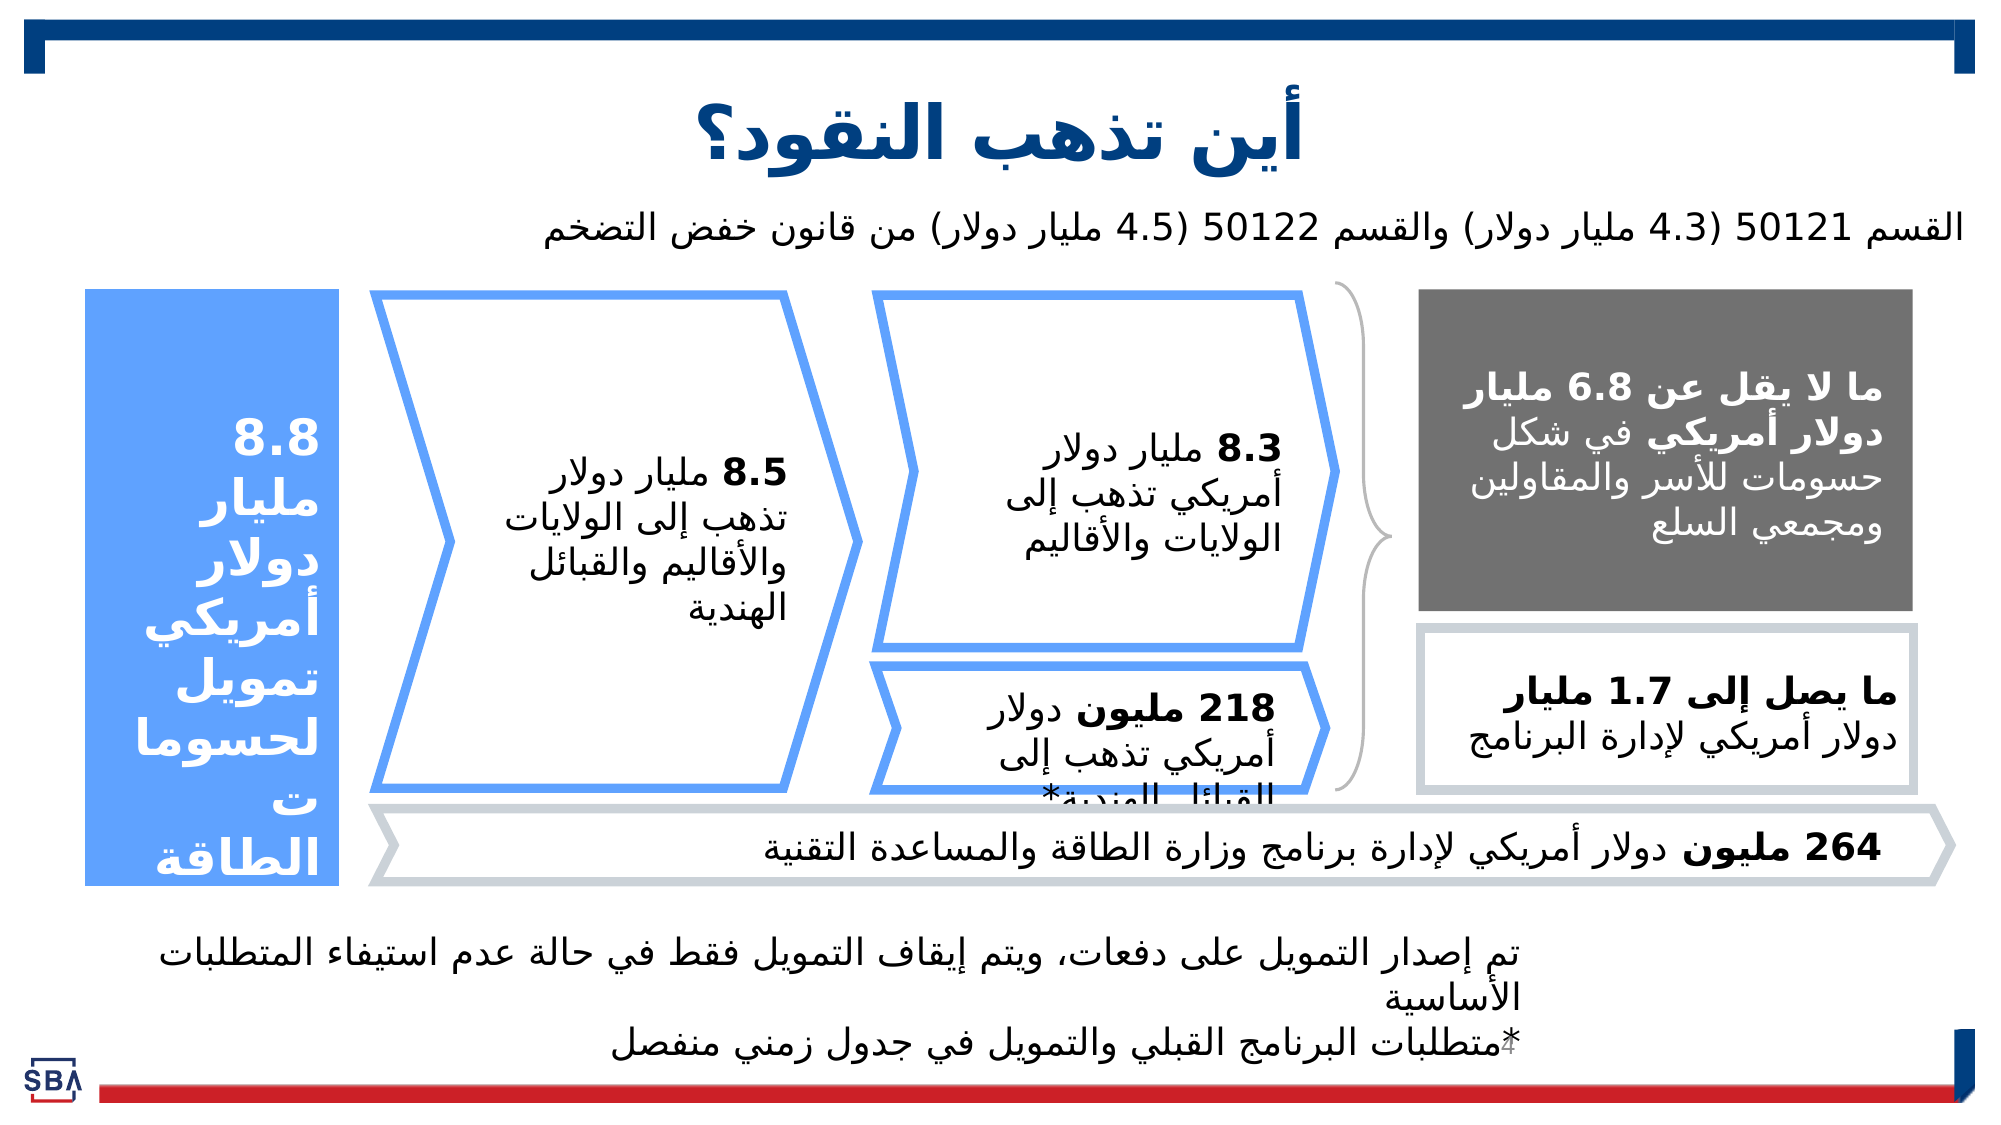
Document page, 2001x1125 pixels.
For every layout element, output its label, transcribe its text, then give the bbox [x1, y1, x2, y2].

text_box 8.8 مليار دولار أمريكي تمويل لحسومات الطاقة المنزلية [86, 397, 336, 920]
title أين تذهب النقود؟ [137, 87, 1863, 186]
text_box [1418, 289, 1913, 612]
text_box [874, 665, 1327, 791]
text_box [373, 807, 1953, 883]
text_box 264 مليون دولار أمريكي لإدارة برنامج وزارة الطاقة والمساعدة التقنية [441, 815, 1897, 875]
text_box تم إصدار التمويل على دفعات، ويتم إيقاف التمويل فقط في حالة عدم استيفاء المتطلبات الأساسية *متطلبات البرنامج القبلي والتمويل في جدول زمني منفصل [30, 920, 1537, 1071]
text_box [875, 294, 1335, 649]
text_box ما لا يقل عن 6.8 مليار دولار أمريكي في شكل حسومات للأسر والمقاولين ومجمعي السلع [1433, 355, 1899, 551]
text_box [1335, 281, 1392, 791]
text_box ما يصل إلى 1.7 مليار دولار أمريكي لإدارة البرنامج [1425, 659, 1914, 765]
text_box القسم 50121 (4.3 مليار دولار) والقسم 50122 (4.5 مليار دولار) من قانون خفض التضخم [137, 195, 1980, 256]
text_box [1419, 627, 1914, 791]
text_box [85, 289, 339, 886]
text_box 8.5 مليار دولار تذهب إلى الولايات والأقاليم والقبائل الهندية [463, 440, 803, 636]
text_box 218 مليون دولار أمريكي تذهب إلى القبائل الهندية* [914, 676, 1291, 807]
slide_number 4 [1486, 1016, 1937, 1076]
text_box [374, 294, 860, 790]
text_box 8.3 مليار دولار أمريكي تذهب إلى الولايات والأقاليم [931, 417, 1298, 567]
